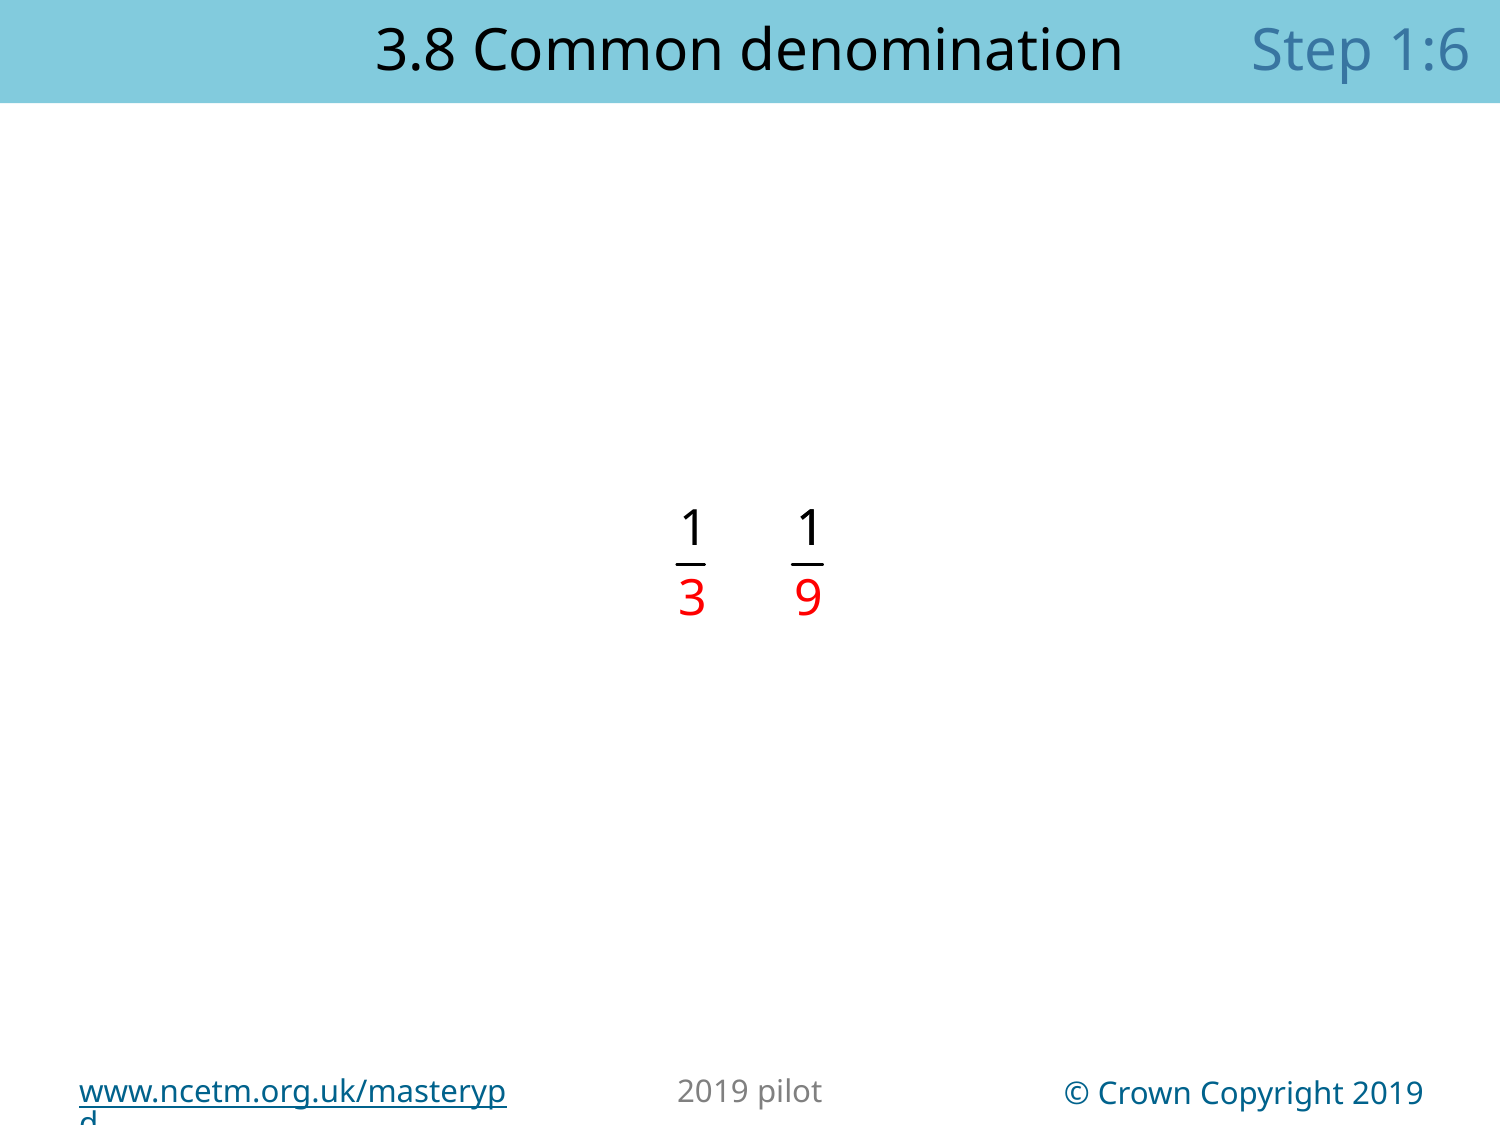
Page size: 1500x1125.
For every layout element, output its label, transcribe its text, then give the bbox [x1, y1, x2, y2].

list Step 1:6 [0, 0, 1500, 104]
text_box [787, 501, 828, 623]
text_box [676, 575, 707, 622]
text_box [671, 578, 713, 665]
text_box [792, 575, 824, 622]
text_box [782, 578, 824, 665]
text_box [787, 573, 829, 660]
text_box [672, 501, 710, 623]
